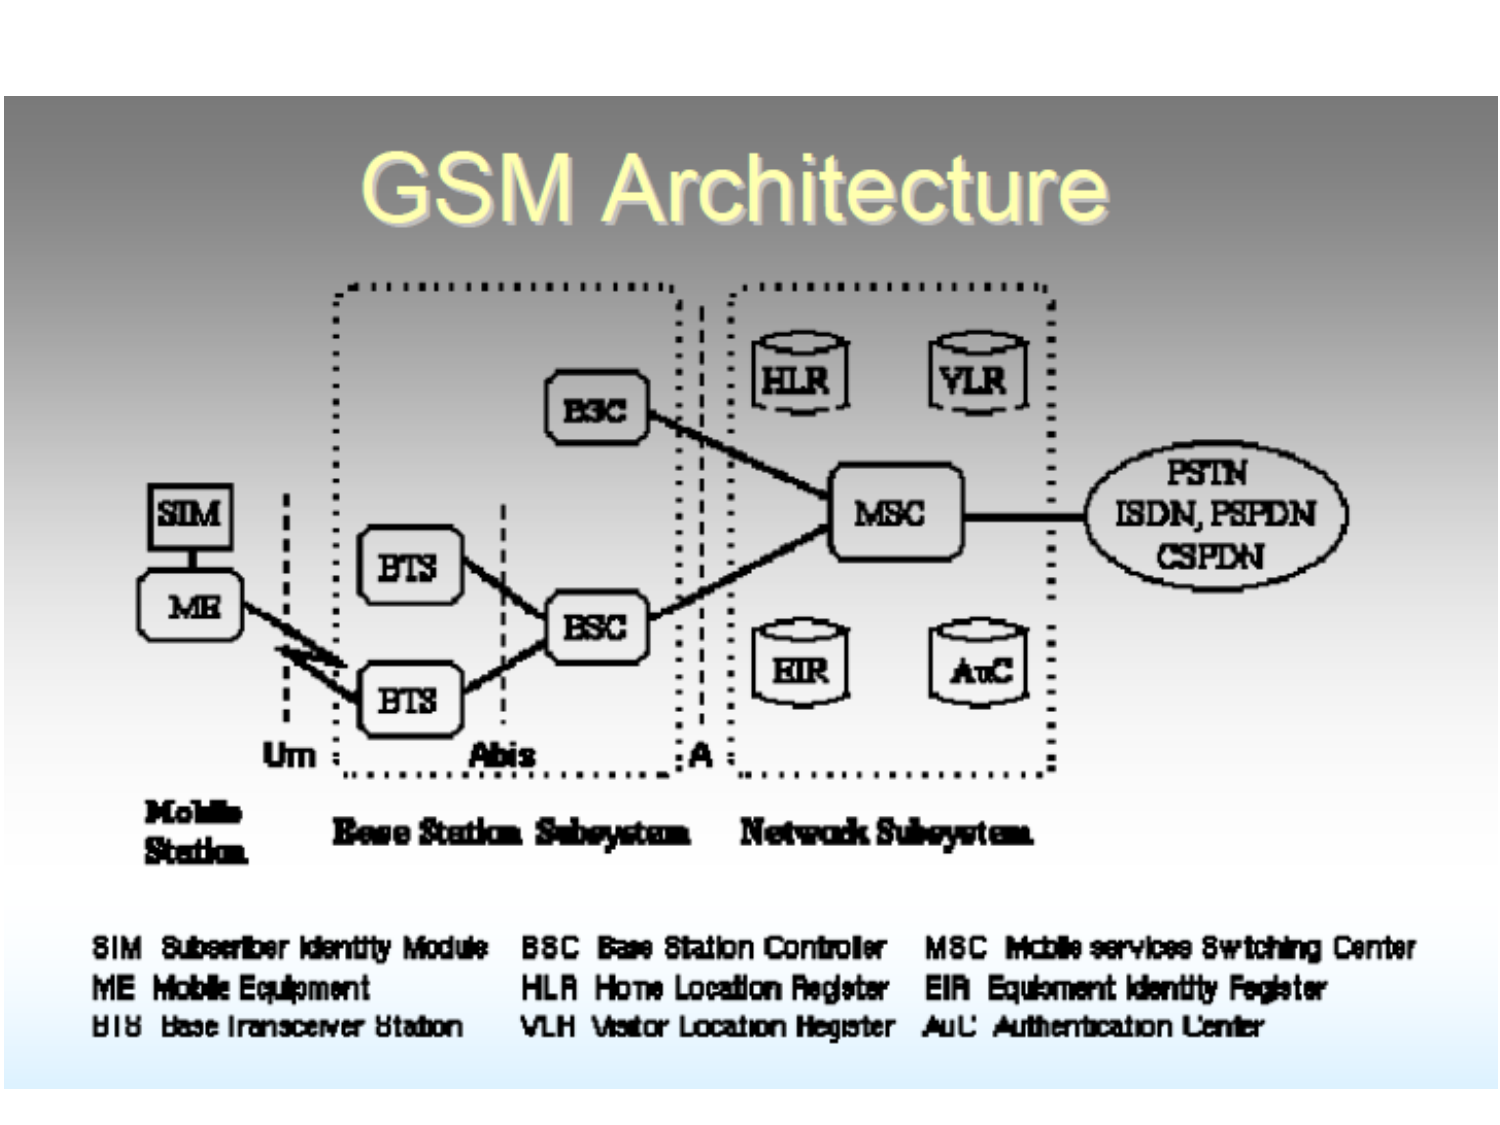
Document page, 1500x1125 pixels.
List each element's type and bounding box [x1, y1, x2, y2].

picture [4, 96, 1498, 1090]
